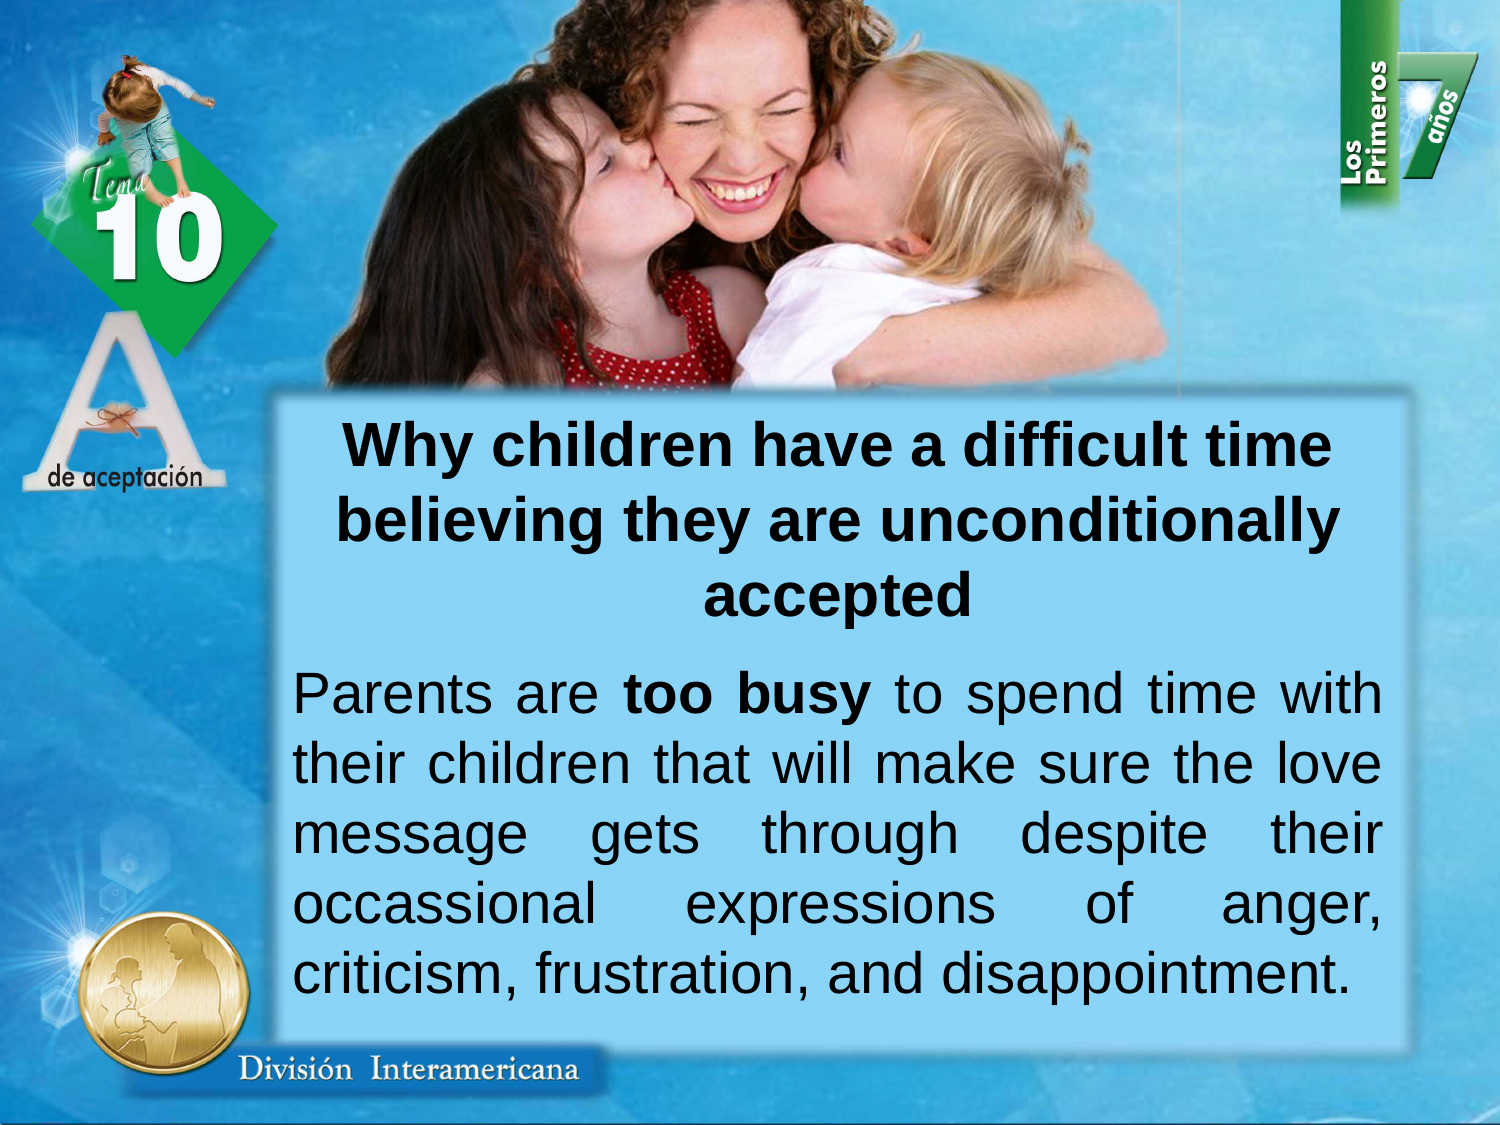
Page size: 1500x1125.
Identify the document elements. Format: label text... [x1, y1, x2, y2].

text_box Why children have a difficult time believing they are unconditionally accepted Parents are too busy to spend time with their children that will make sure the love message gets through despite their occassional expressions of anger, criticism, frustration, and disappointment. [277, 397, 1400, 1013]
picture [0, 0, 1500, 1125]
